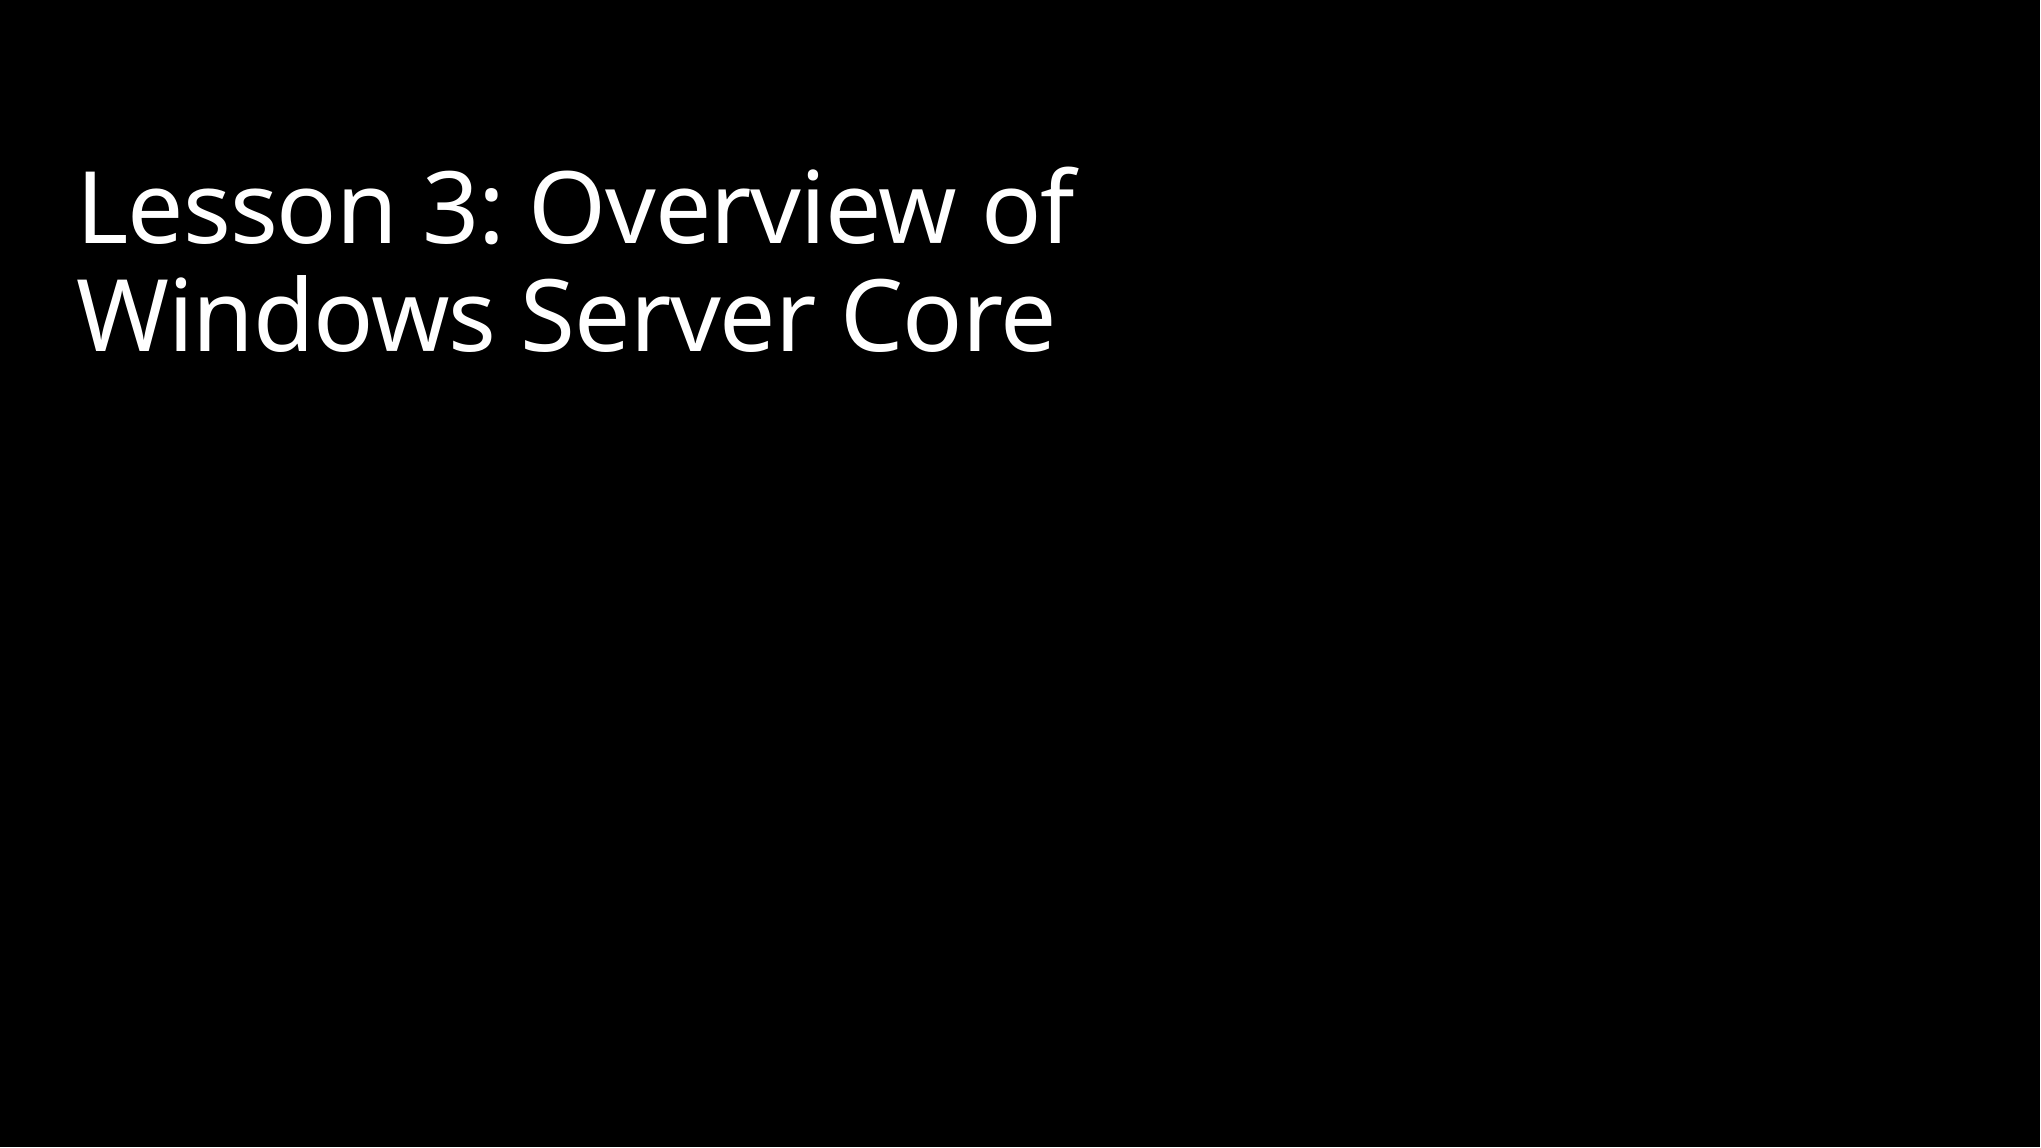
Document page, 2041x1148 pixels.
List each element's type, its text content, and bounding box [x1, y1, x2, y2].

title Lesson 3: Overview of Windows Server Core [76, 157, 1324, 753]
